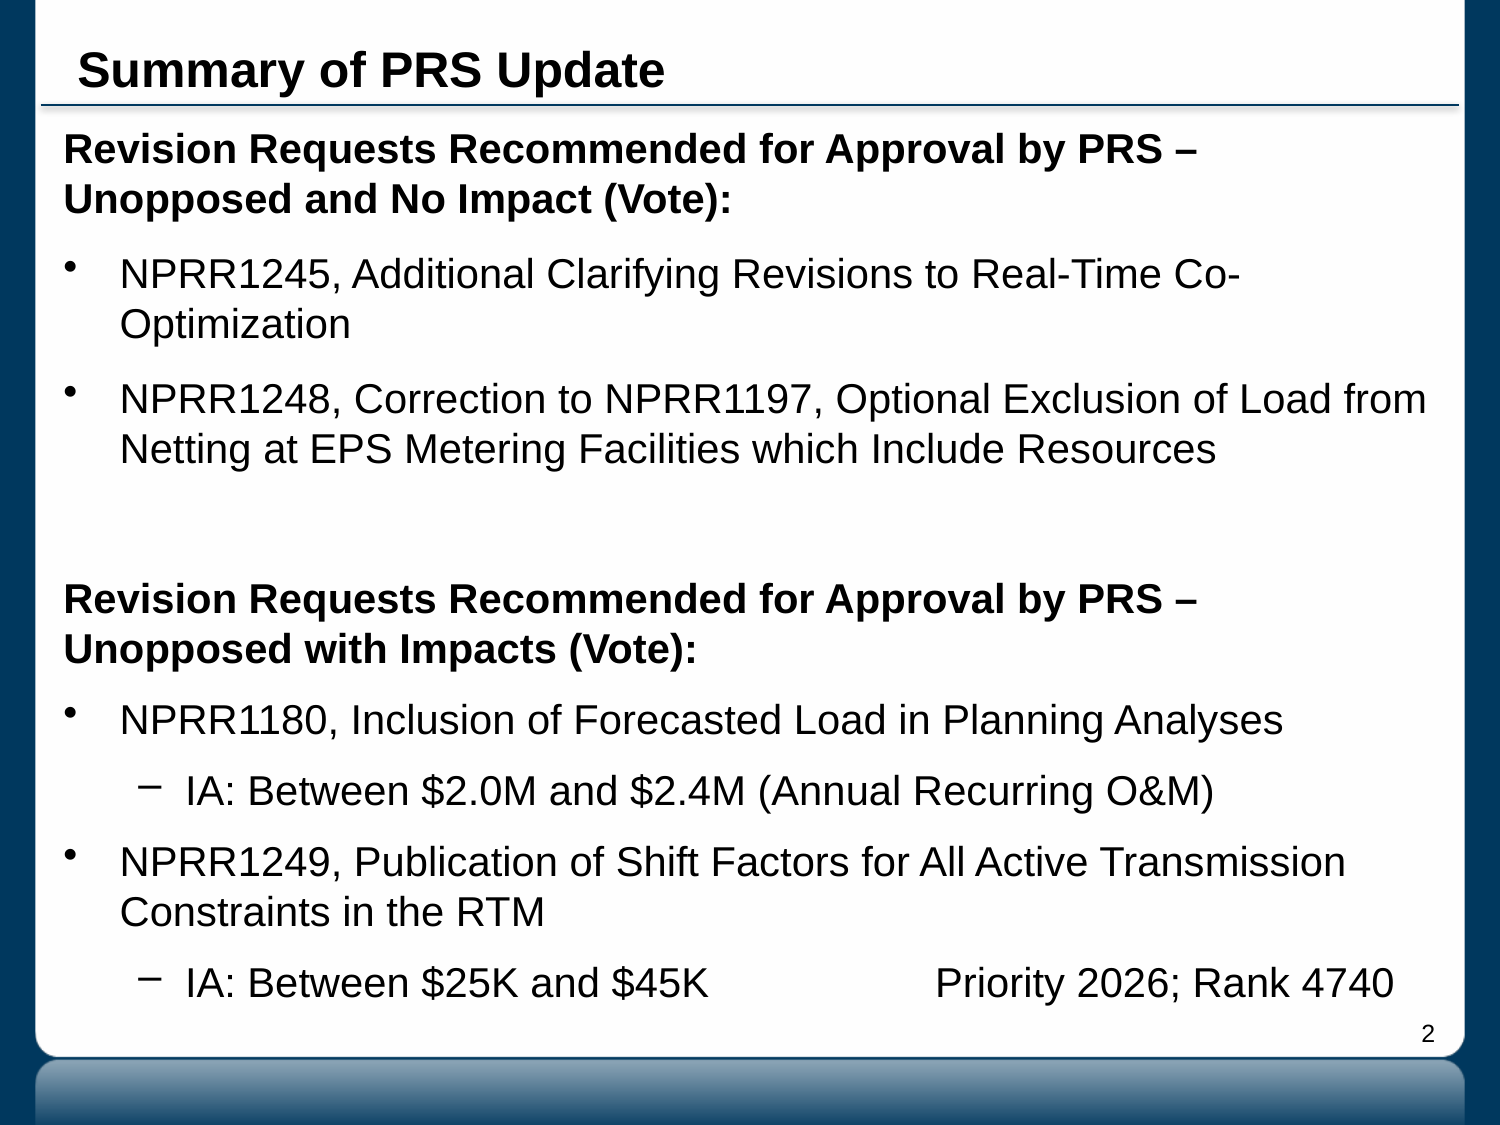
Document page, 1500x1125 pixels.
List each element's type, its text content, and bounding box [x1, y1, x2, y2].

picture [35, 0, 1465, 1125]
title Summary of PRS Update [62, 29, 1450, 106]
text_box Revision Requests Recommended for Approval by PRS – Unopposed and No Impact (Vote): NPRR1245, Additional Clarifying Revisions to Real-Time Co-Optimization NPRR1248, Correction to NPRR1197, Optional Exclusion of Load from Netting at EPS Metering Facilities which Include Resources Revision Requests Recommended for Approval by PRS – Unopposed with Impacts (Vote): NPRR1180, Inclusion of Forecasted Load in Planning Analyses IA: Between $2.0M and $2.4M (Annual Recurring O&M) NPRR1249, Publication of Shift Factors for All Active Transmission Constraints in the RTM IA: Between $25K and $45K Priority 2026; Rank 4740 [48, 114, 1449, 1032]
